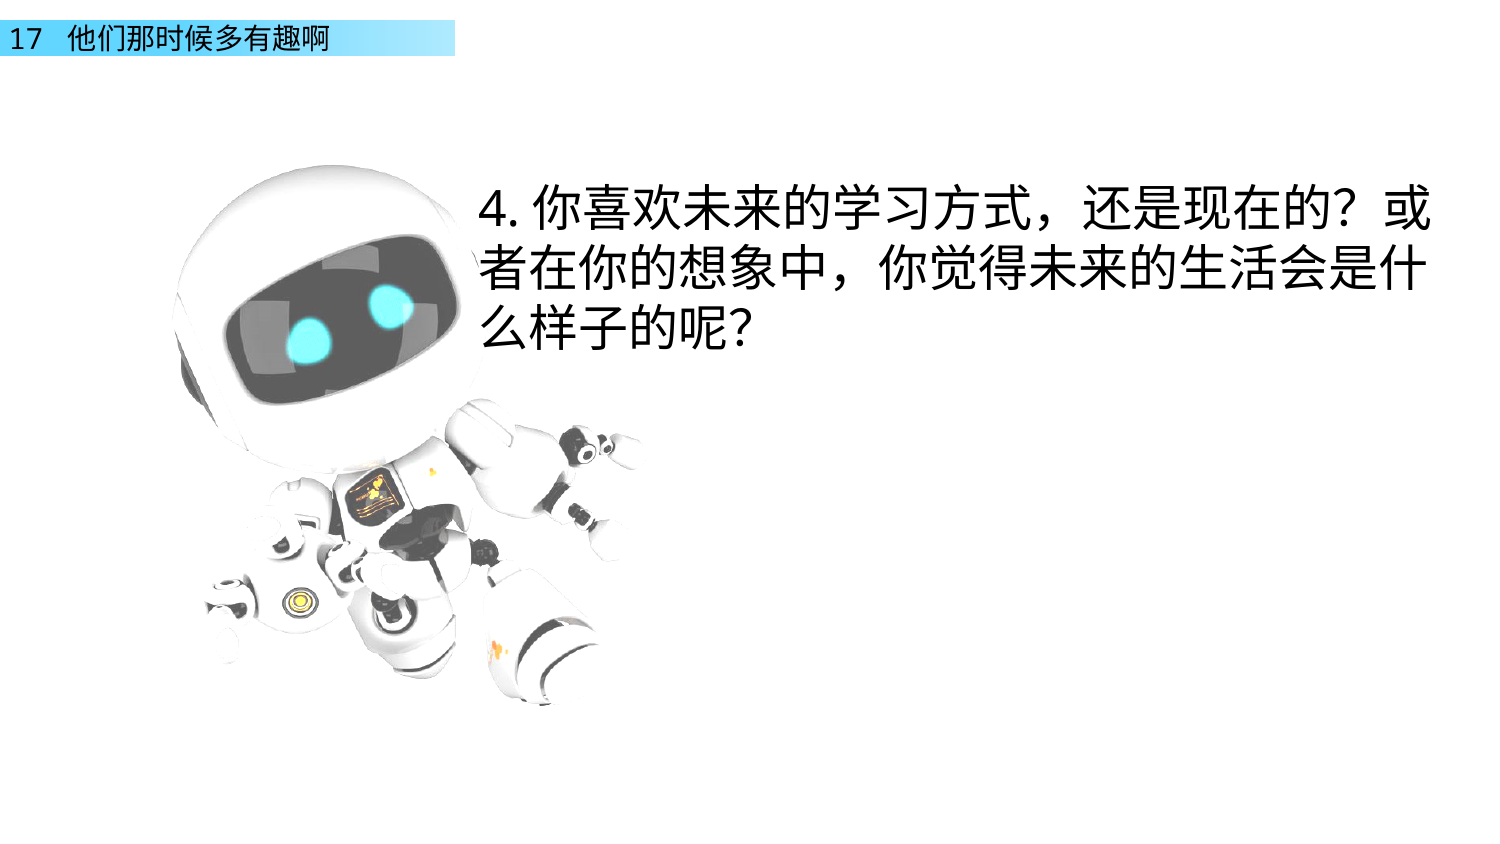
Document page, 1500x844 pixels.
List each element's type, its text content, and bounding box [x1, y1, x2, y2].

text_box 4.你喜欢未来的学习方式，还是现在的？或者在你的想象中，你觉得未来的生活会是什么样子的呢？ [476, 180, 1466, 355]
